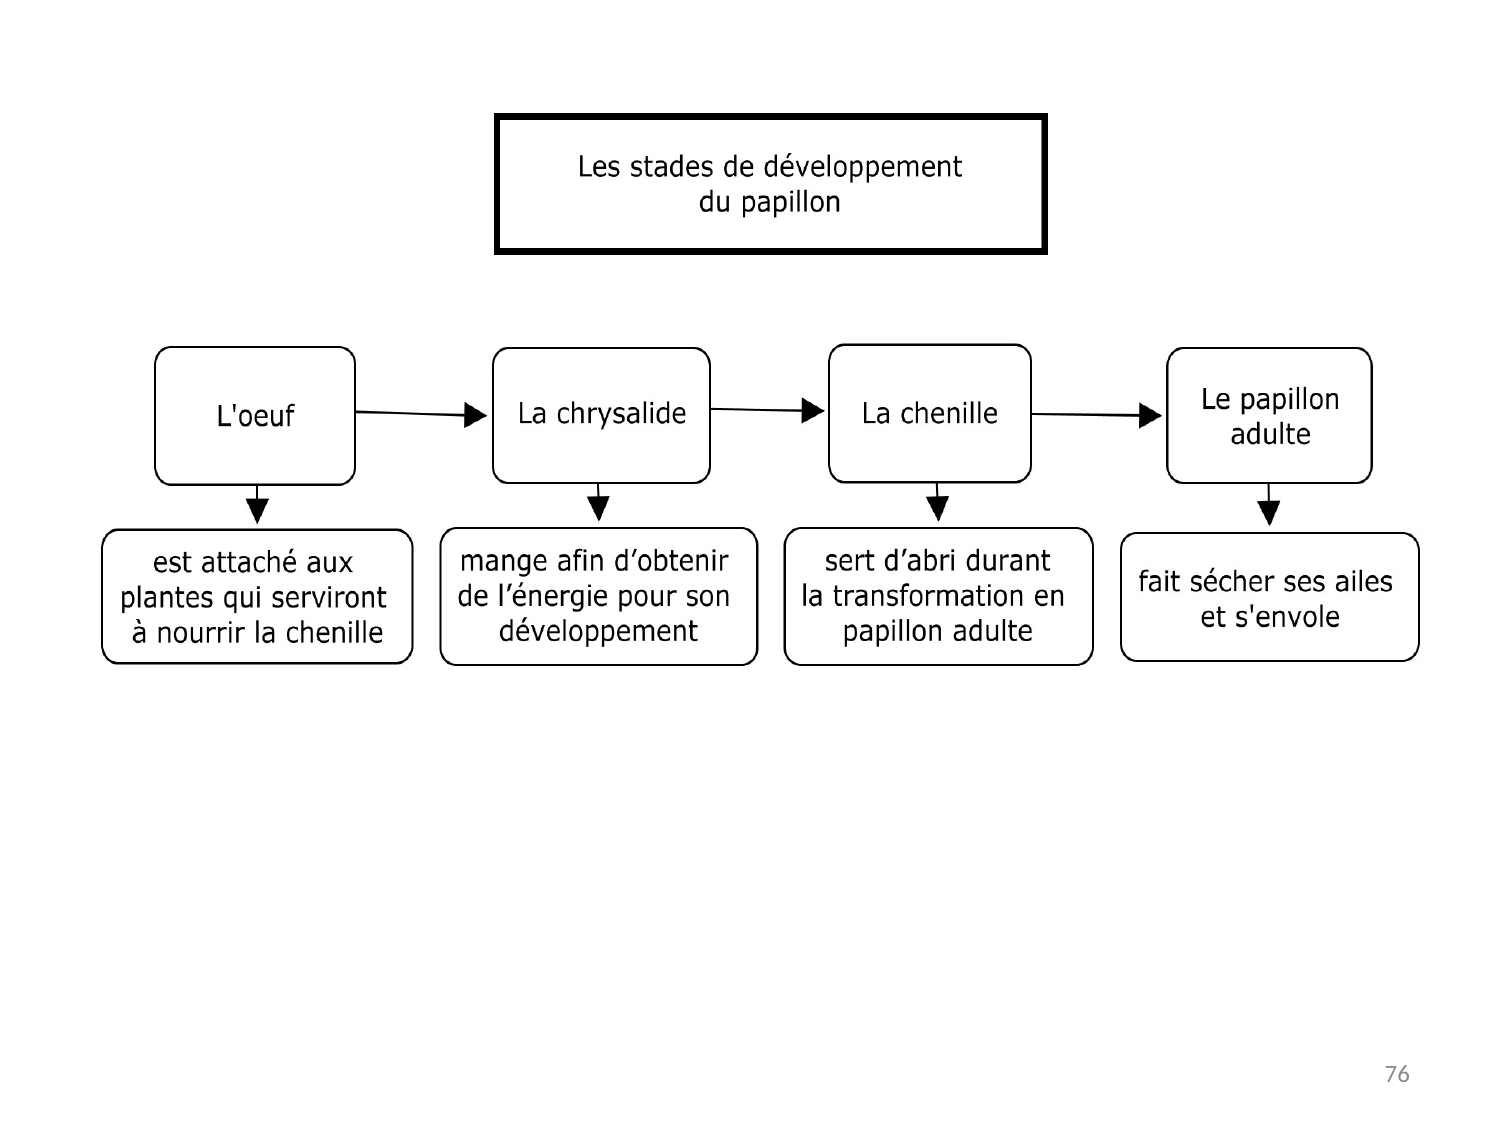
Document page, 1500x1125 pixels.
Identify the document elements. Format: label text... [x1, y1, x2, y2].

picture [100, 113, 1424, 670]
slide_number 76 [1074, 1042, 1425, 1103]
